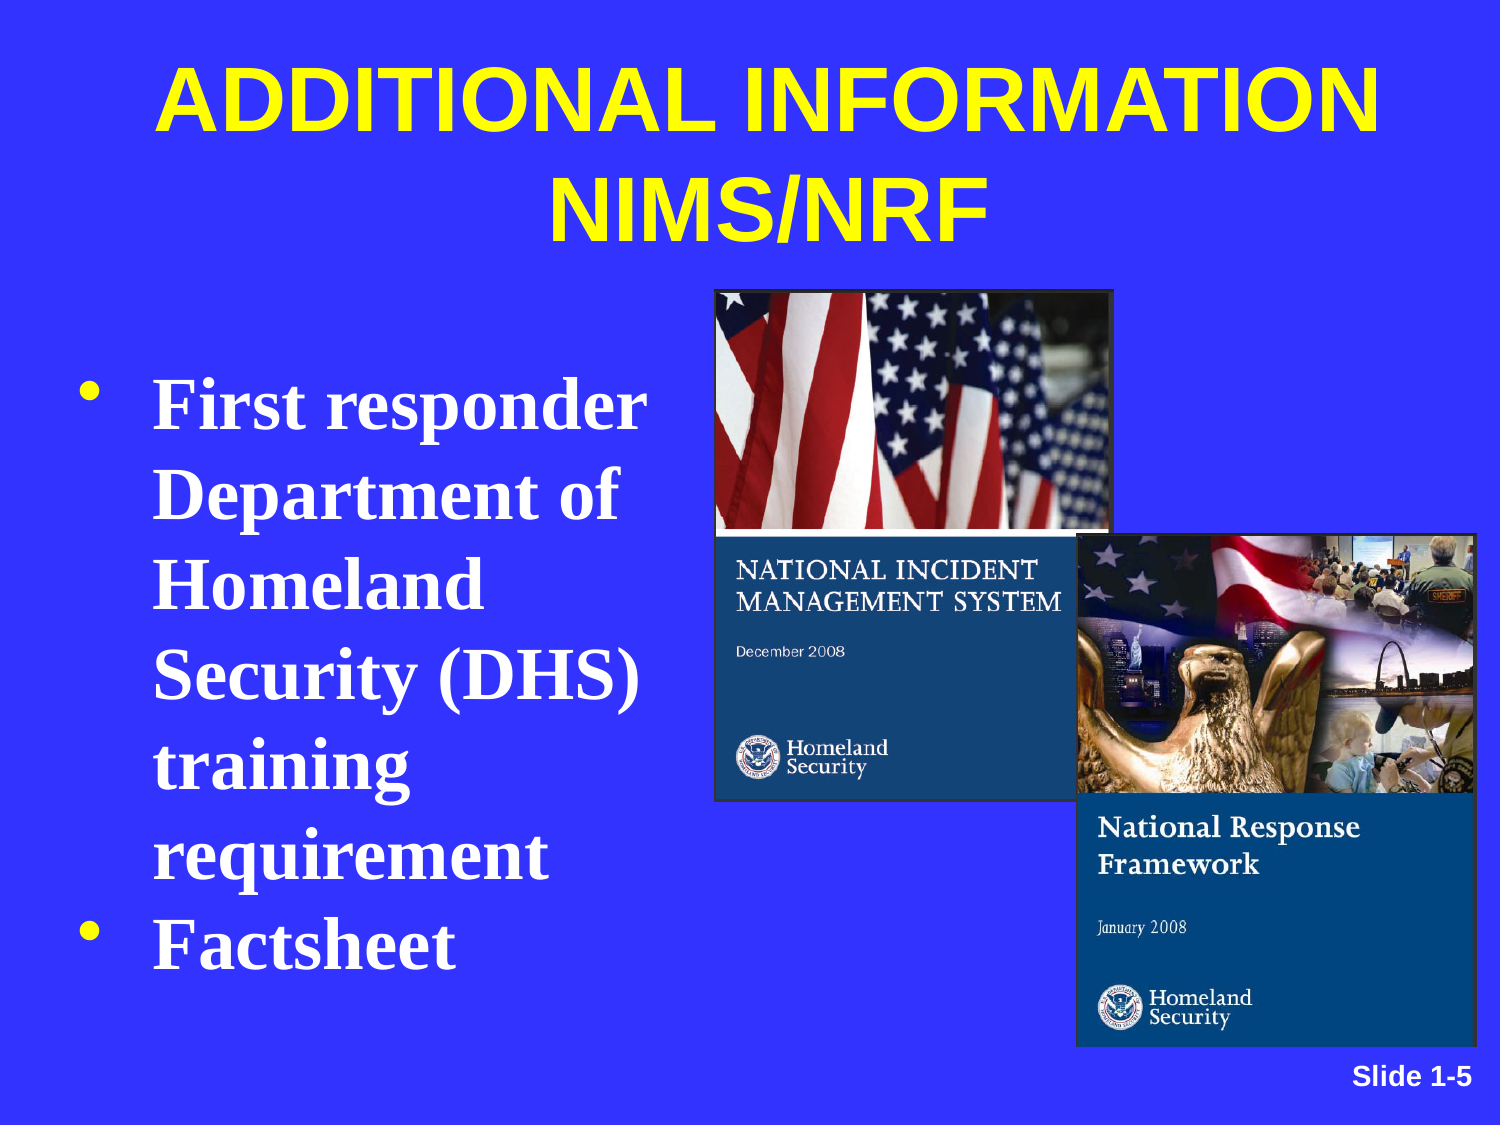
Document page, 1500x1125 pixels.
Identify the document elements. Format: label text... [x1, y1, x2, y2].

list First responder Department of Homeland Security (DHS) training requirement Factsheet [62, 346, 726, 826]
slide_number Slide 1-5 [1137, 1049, 1488, 1125]
picture [714, 288, 1477, 1047]
text_box ADDITIONAL INFORMATION NIMS/NRF [75, 50, 1463, 250]
